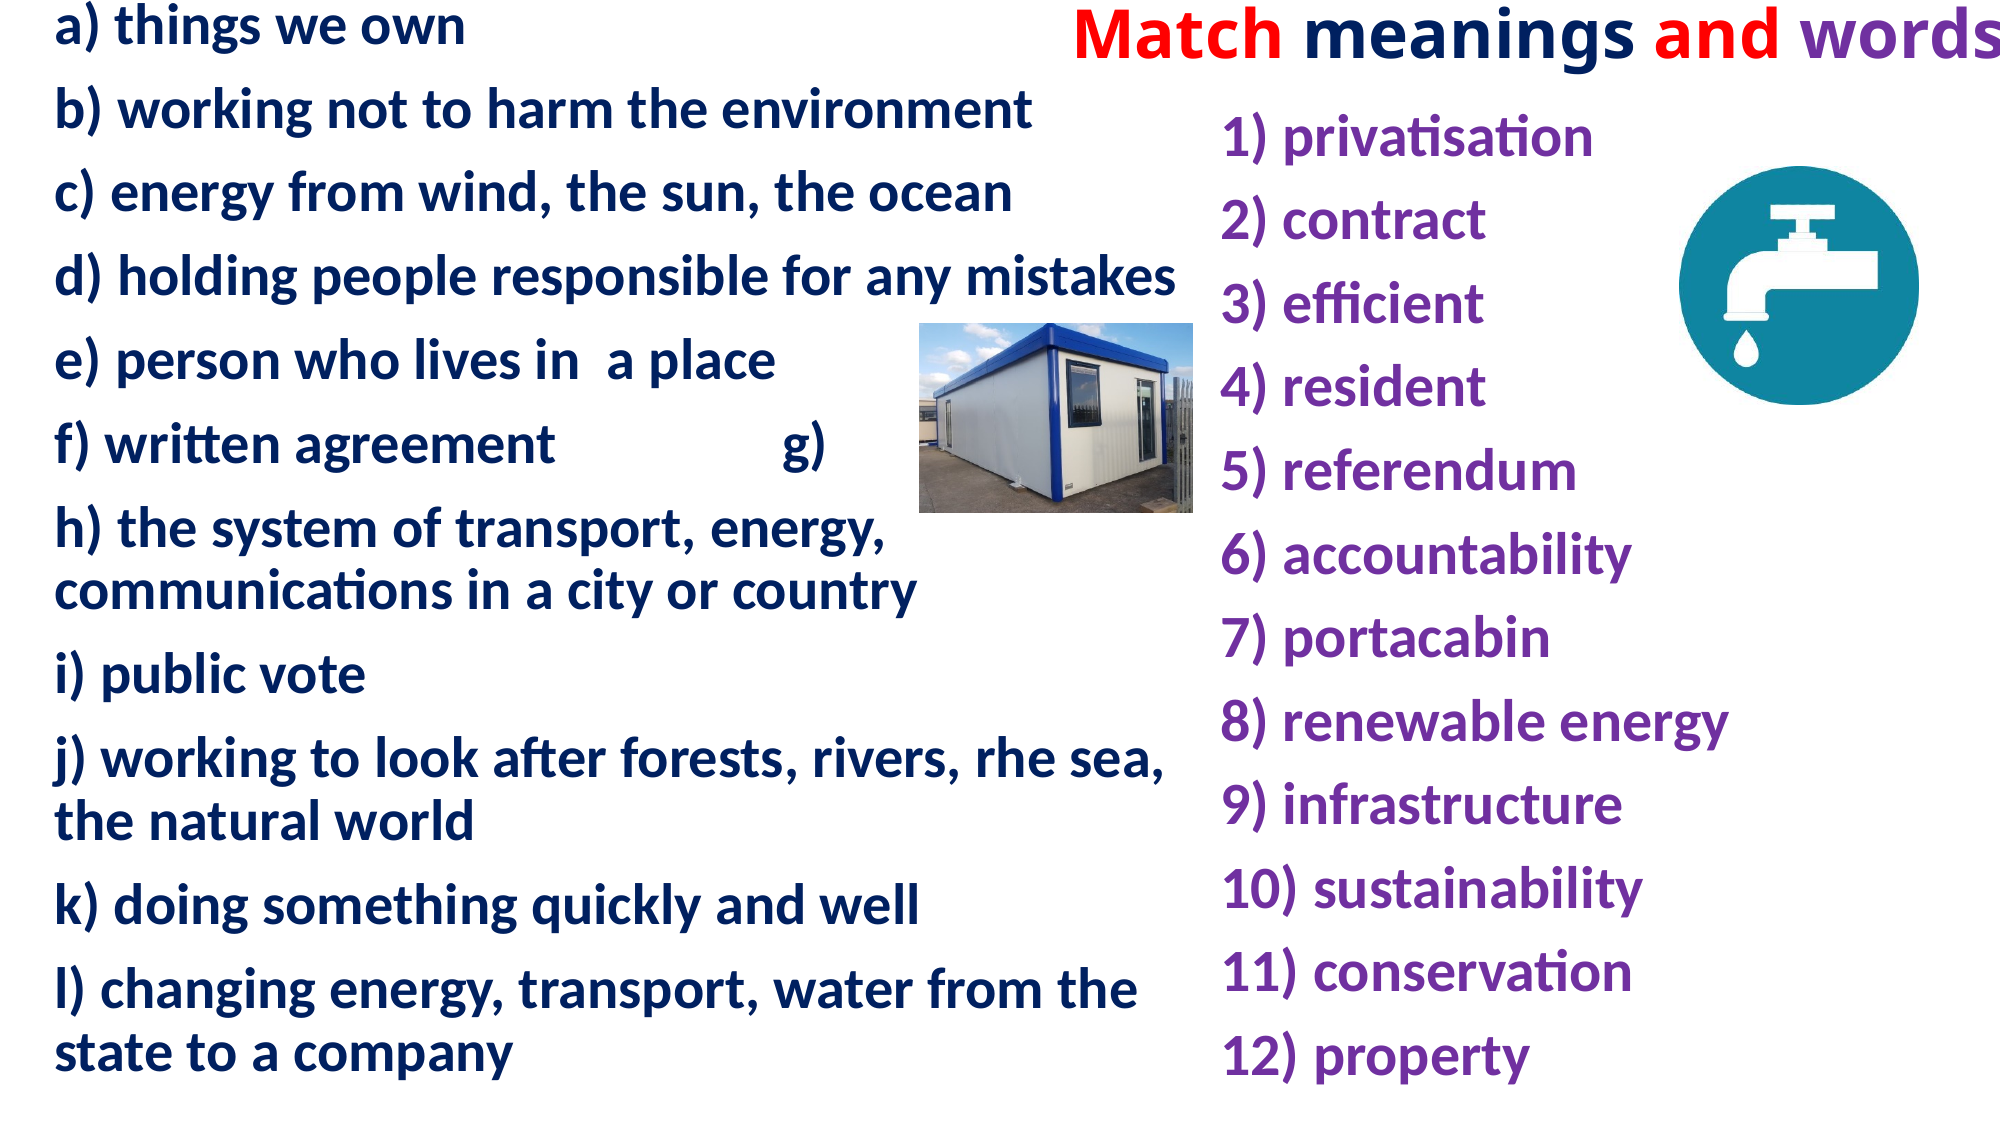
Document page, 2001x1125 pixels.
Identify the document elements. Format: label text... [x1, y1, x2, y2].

picture [1679, 166, 1919, 405]
list a) things we own b) working not to harm the environment c) energy from wind, the sun, the ocean d) holding people responsible for any mistakes e) person who lives in a place f) written agreement g) h) the system of transport, energy, communications in a city or country i) public vote j) working to look after forests, rivers, rhe sea, the natural world k) doing something quickly and well l) changing energy, transport, water from the state to a company t [39, 0, 1205, 1125]
picture [919, 323, 1193, 513]
title Match meanings and words: [1056, 0, 2000, 115]
list 1) privatisation 2) contract 3) efficient 4) resident 5) referendum 6) accountability 7) portacabin 8) renewable energy 9) infrastructure 10) sustainability 11) conservation 12) property [1204, 115, 1961, 1099]
